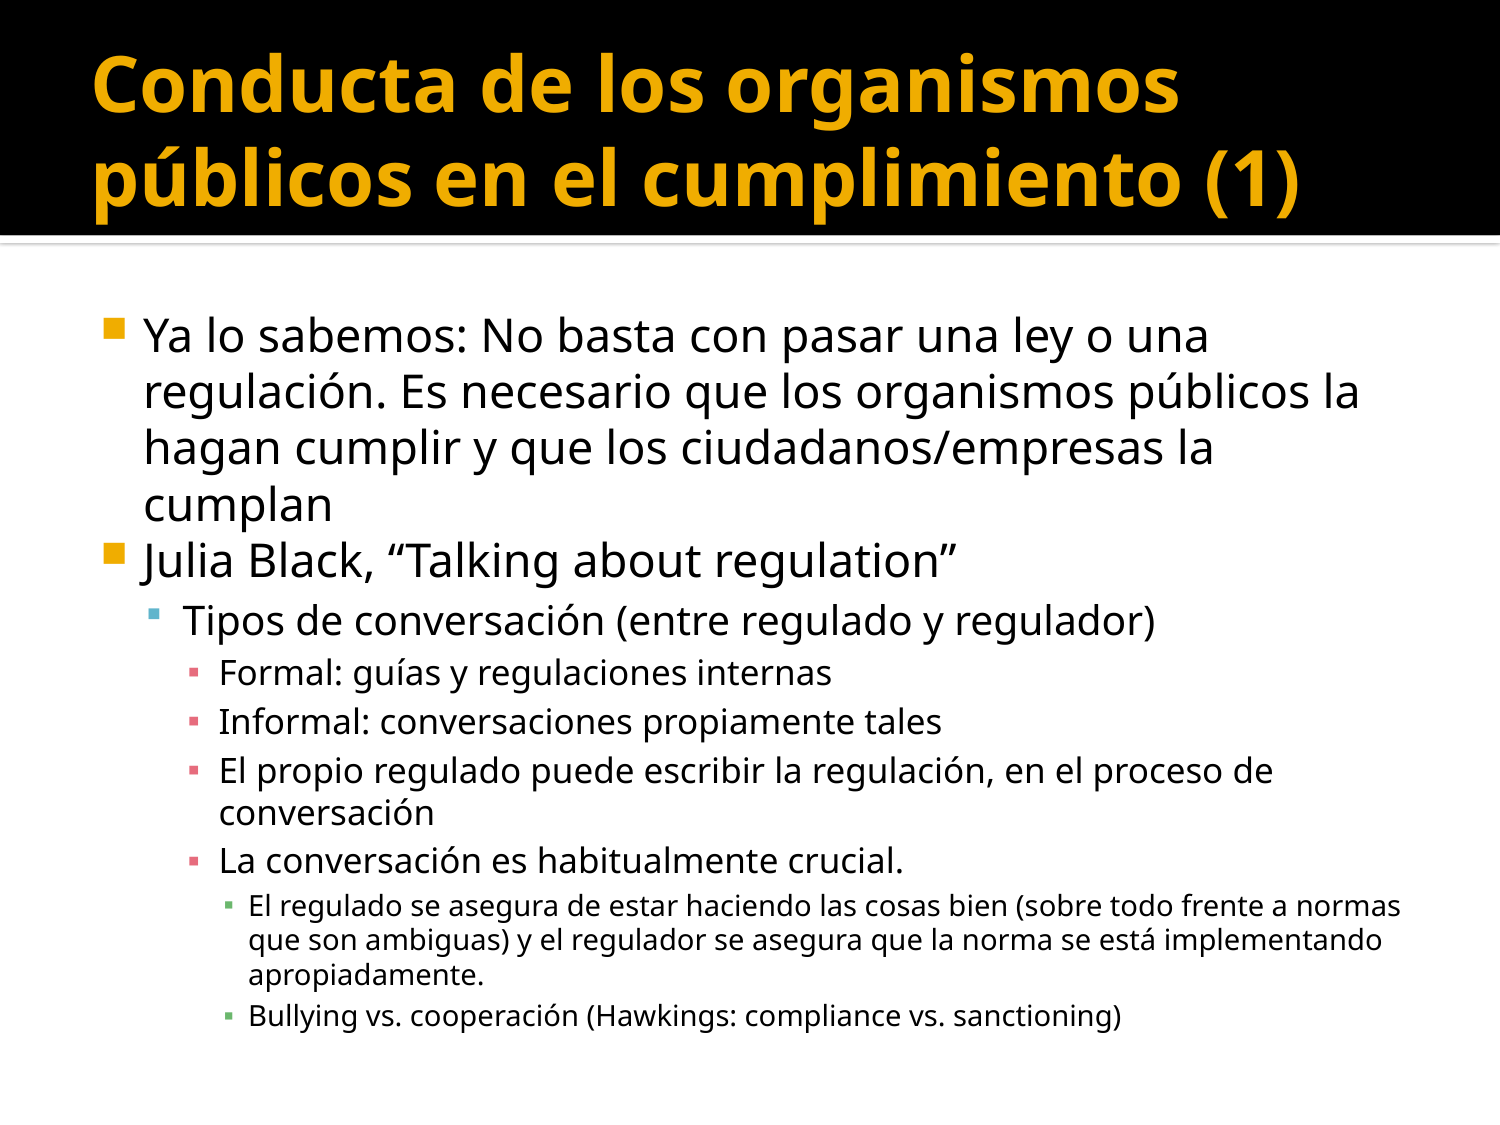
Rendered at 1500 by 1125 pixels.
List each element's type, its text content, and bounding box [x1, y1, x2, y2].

title Conducta de los organismos públicos en el cumplimiento (1) [75, 25, 1425, 231]
list Ya lo sabemos: No basta con pasar una ley o una regulación. Es necesario que los organismos públicos la hagan cumplir y que los ciudadanos/empresas la cumplan Julia Black, “Talking about regulation” Tipos de conversación (entre regulado y regulador) Formal: guías y regulaciones internas Informal: conversaciones propiamente tales El propio regulado puede escribir la regulación, en el proceso de conversación La conversación es habitualmente crucial. El regulado se asegura de estar haciendo las cosas bien (sobre todo frente a normas que son ambiguas) y el regulador se asegura que la norma se está implementando apropiadamente. Bullying vs. cooperación (Hawkings: compliance vs. sanctioning) [75, 291, 1425, 1050]
